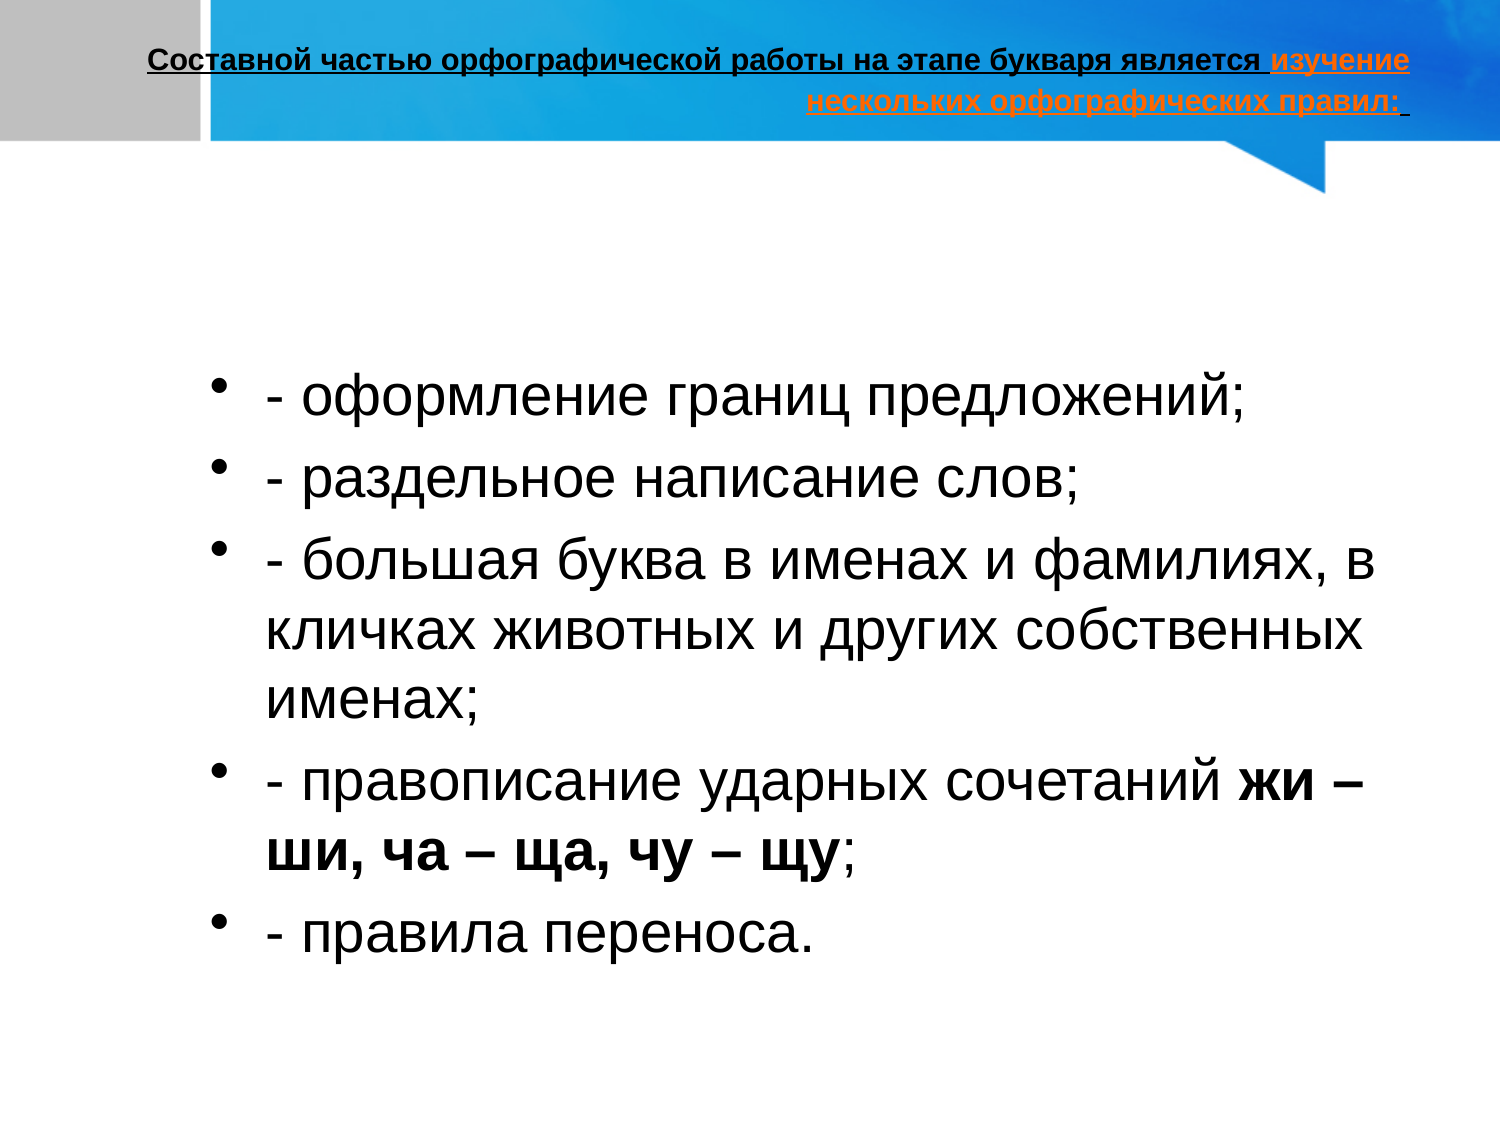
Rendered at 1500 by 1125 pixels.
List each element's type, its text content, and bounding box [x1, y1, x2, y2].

picture [0, 0, 1500, 1125]
list - оформление границ предложений; - раздельное написание слов; - большая буква в именах и фамилиях, в кличках животных и других собственных именах; - правописание ударных сочетаний жи – ши, ча – ща, чу – щу; - правила переноса. [194, 349, 1426, 1095]
title Составной частью орфографической работы на этапе букваря является изучение нескольких орфографических правил: [74, 30, 1426, 127]
